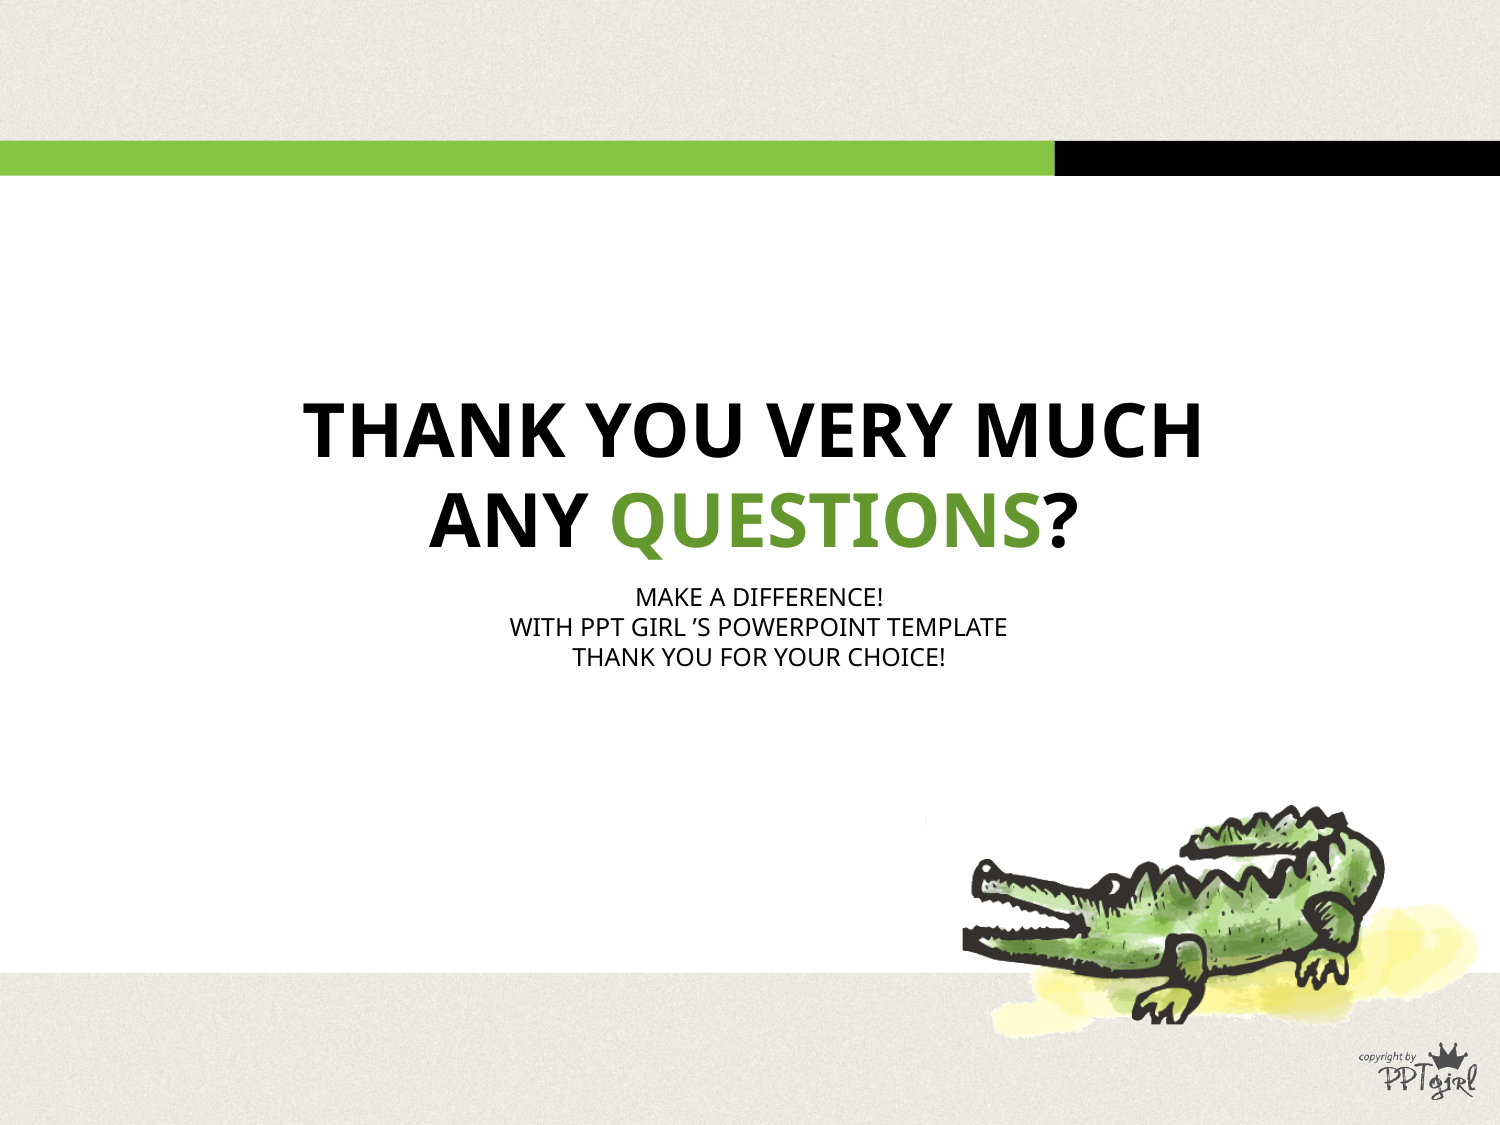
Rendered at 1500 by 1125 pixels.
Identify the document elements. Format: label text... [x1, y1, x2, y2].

title THANK YOU VERY MUCH ANY QUESTIONS? [117, 351, 1393, 593]
subtitle MAKE A DIFFERENCE! WITH PPT GIRL ’S POWERPOINT TEMPLATE THANK YOU FOR YOUR CHOICE! [234, 574, 1285, 691]
picture [0, 0, 1500, 140]
picture [0, 805, 1500, 1125]
